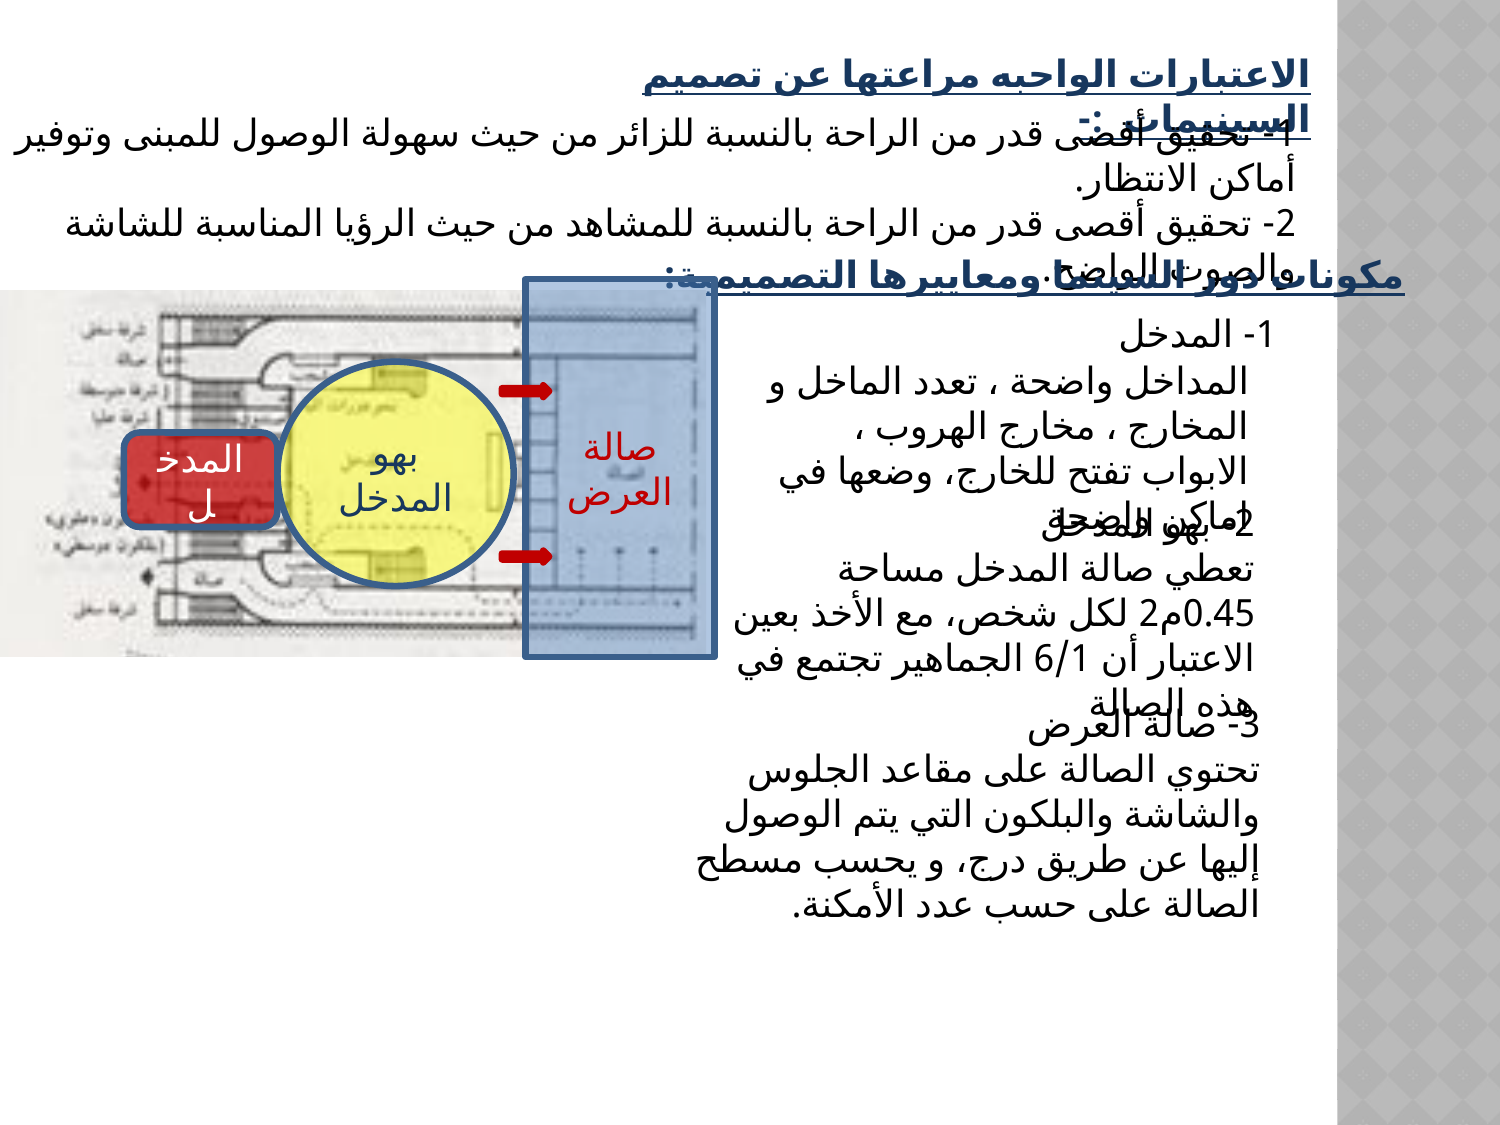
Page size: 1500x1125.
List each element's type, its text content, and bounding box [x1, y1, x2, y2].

text_box 1- تحقيق أقصى قدر من الراحة بالنسبة للزائر من حيث سهولة الوصول للمبنى وتوفير أماكن الانتظار. 2- تحقيق أقصى قدر من الراحة بالنسبة للمشاهد من حيث الرؤيا المناسبة للشاشة والصوت الواضح. [0, 101, 1311, 288]
text_box 3- صالة العرض تحتوي الصالة على مقاعد الجلوس والشاشة والبلكون التي يتم الوصول إليها عن طريق درج، و يحسب مسطح الصالة على حسب عدد الأمكنة. [655, 692, 1276, 933]
text_box الاعتبارات الواحبه مراعتها عن تصميم السينيمات :- [596, 42, 1326, 148]
text_box 1- المدخل [1103, 302, 1292, 363]
picture [0, 290, 707, 658]
text_box مكونات دور السينما ومعاييرها التصميمية: [648, 243, 1420, 304]
text_box المداخل واضحة ، تعدد الماخل و المخارج ، مخارج الهروب ، الابواب تفتح للخارج، وضعها في اماكن واضحة [726, 349, 1264, 491]
text_box 2- بهو المدخل تعطي صالة المدخل مساحة 0.45م2 لكل شخص، مع الأخذ بعين الاعتبار أن 6/1 الجماهير تجتمع في هذه الصالة [702, 491, 1270, 692]
text_box صالة العرض [522, 276, 718, 491]
